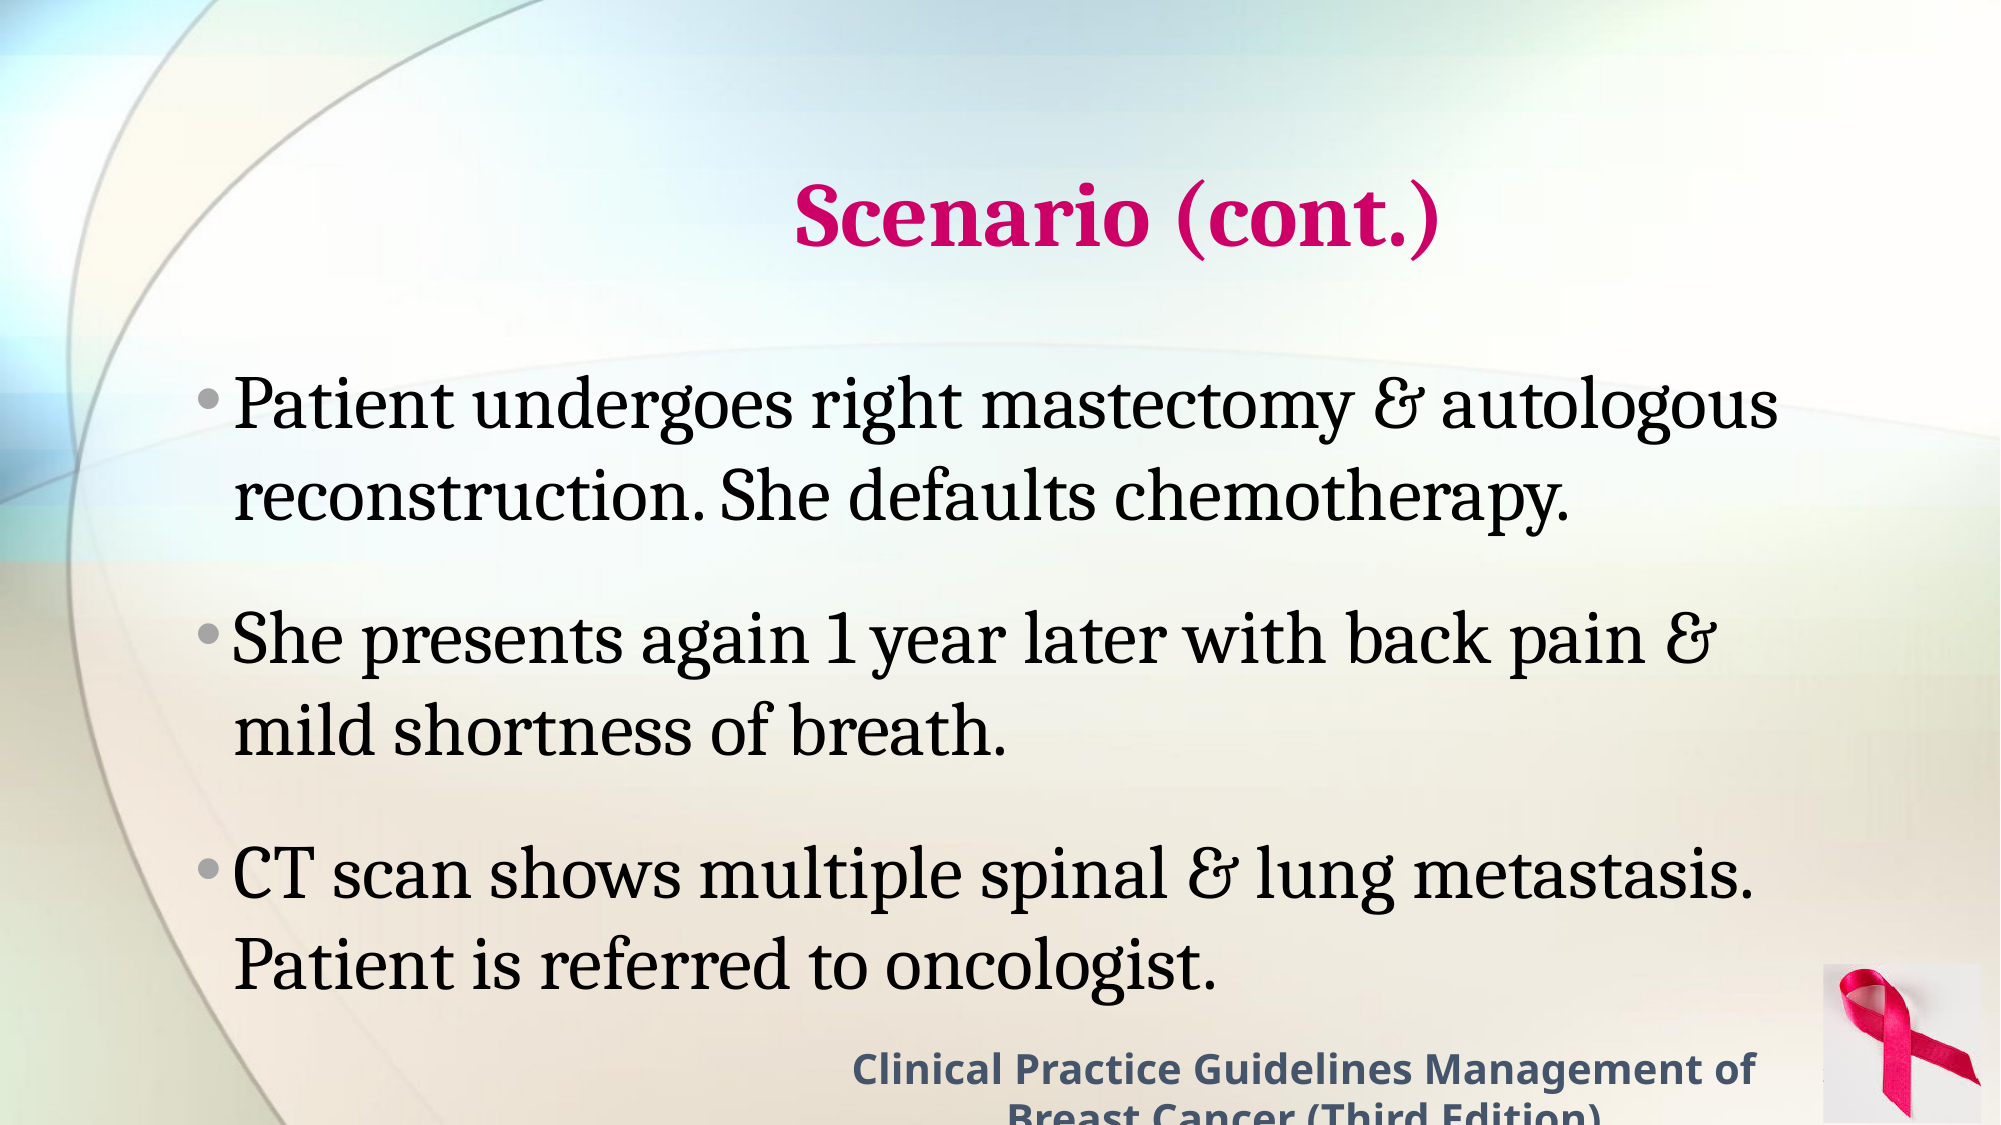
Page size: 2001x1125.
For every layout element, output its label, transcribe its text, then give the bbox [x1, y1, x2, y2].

list Patient undergoes right mastectomy & autologous reconstruction. She defaults chemotherapy. She presents again 1 year later with back pain & mild shortness of breath. CT scan shows multiple spinal & lung metastasis. Patient is referred to oncologist. [180, 344, 1863, 1023]
title Scenario (cont.) [381, 100, 1863, 319]
text_box Clinical Practice Guidelines Management of Breast Cancer (Third Edition) [788, 1035, 1820, 1125]
picture [0, 0, 2001, 1125]
